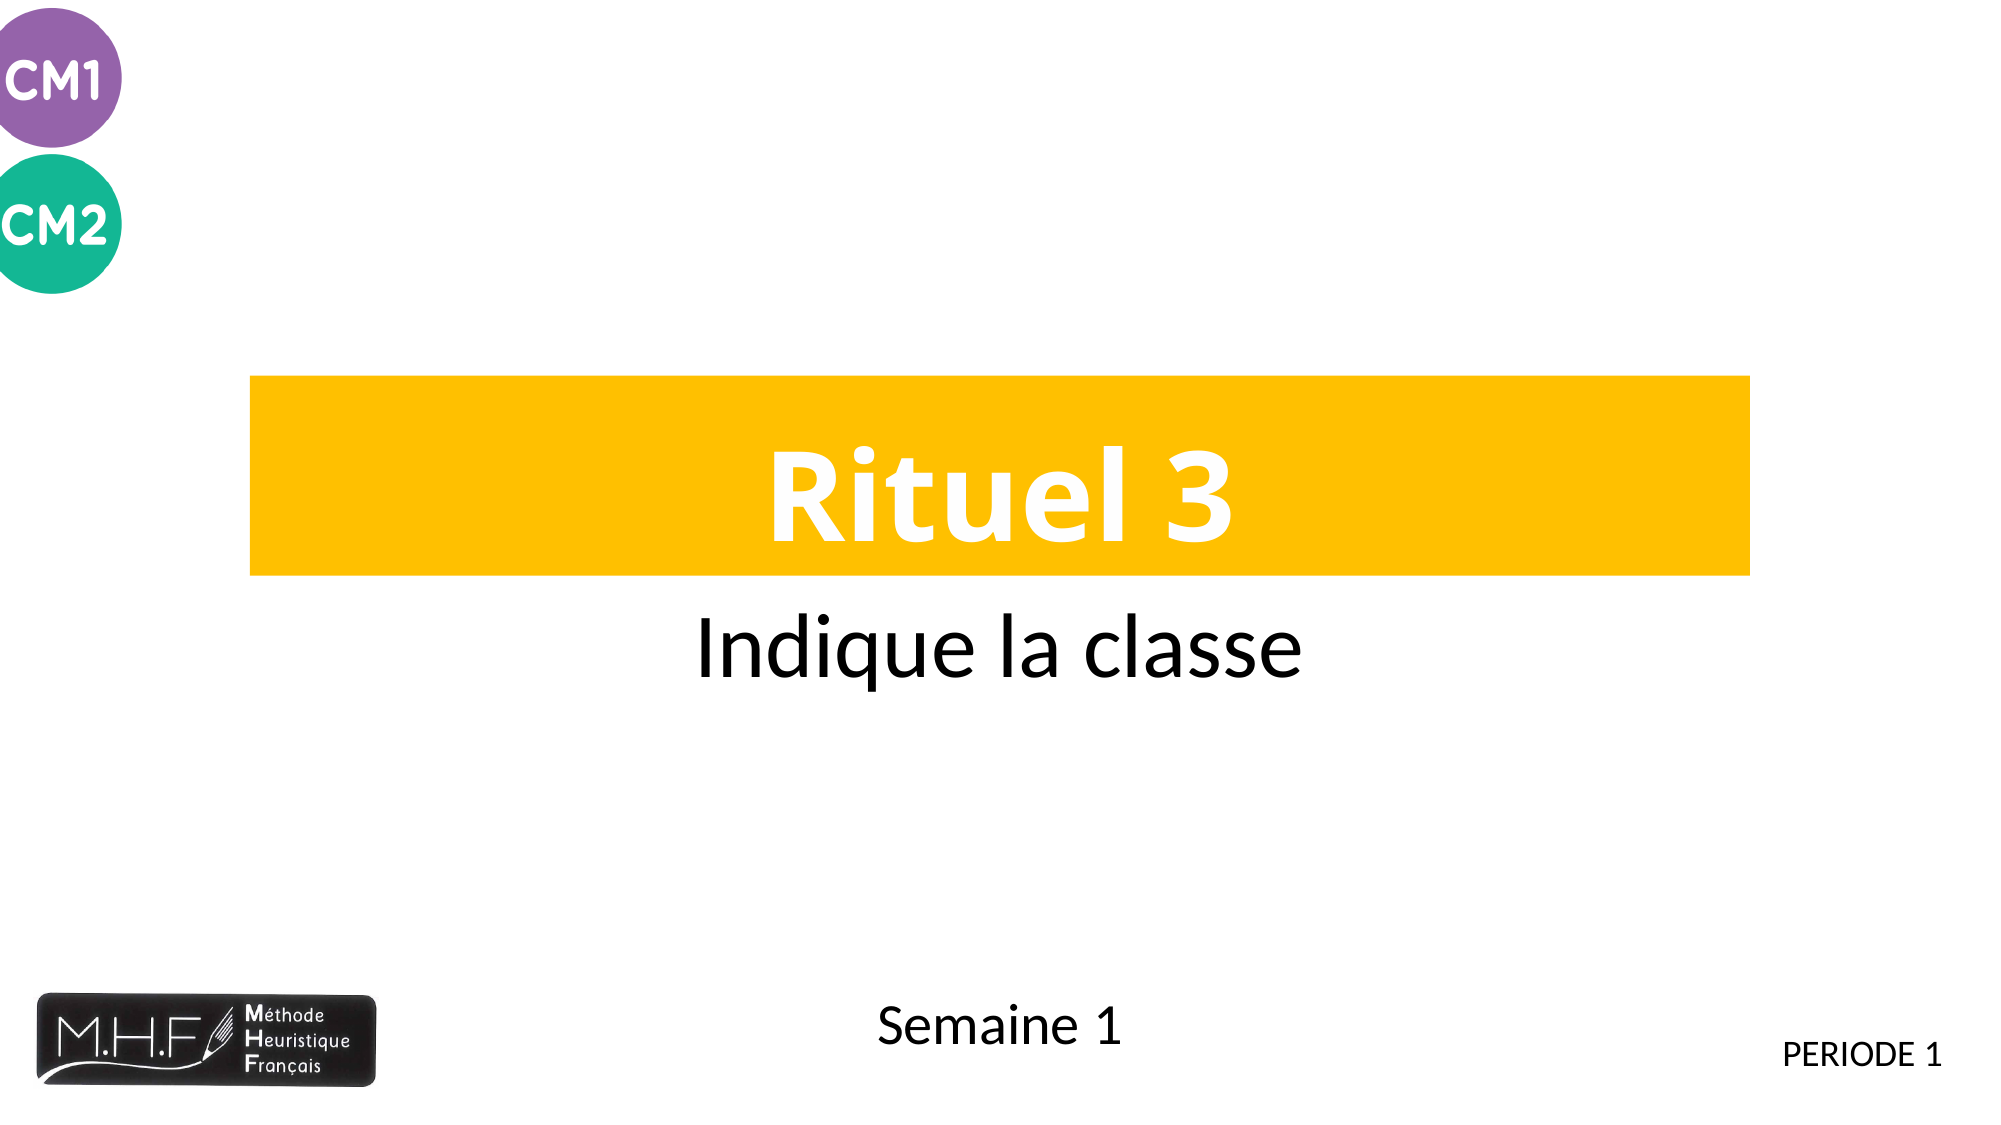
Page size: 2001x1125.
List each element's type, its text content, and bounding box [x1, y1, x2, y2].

text_box Semaine 1 [249, 987, 1750, 1118]
title Rituel 3 [249, 375, 1750, 576]
picture [33, 990, 379, 1089]
picture [0, 0, 134, 298]
subtitle Indique la classe [249, 590, 1750, 863]
text_box PERIODE 1 [1750, 1021, 1967, 1082]
